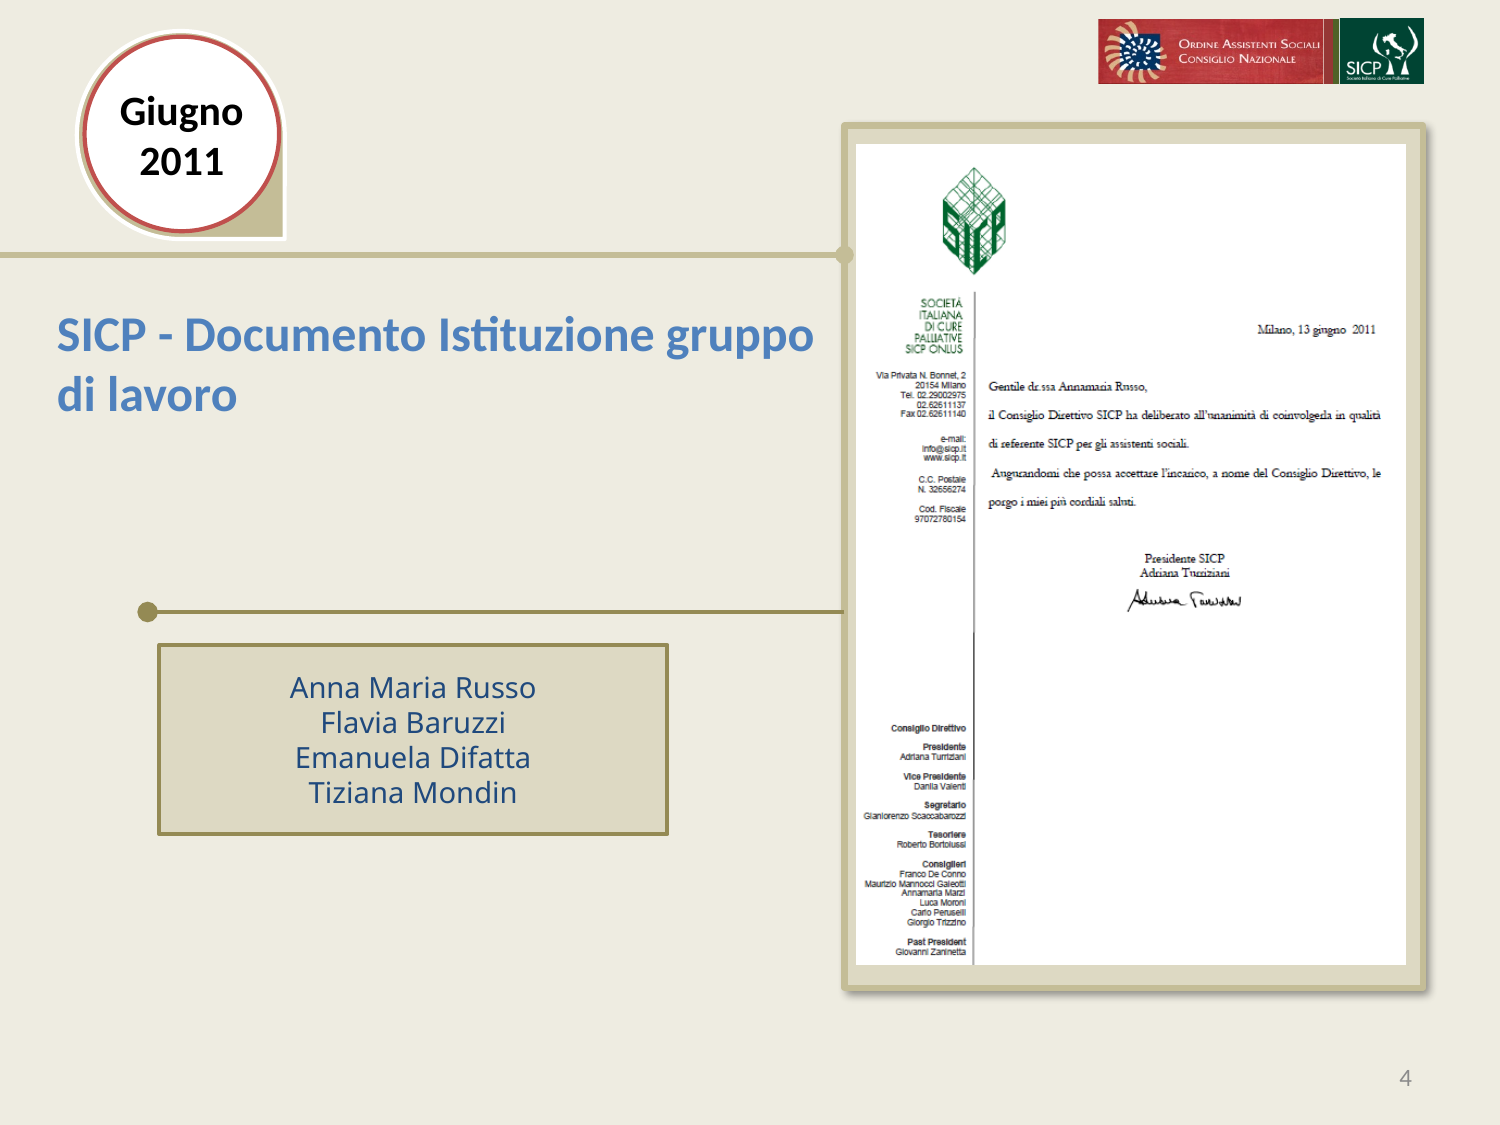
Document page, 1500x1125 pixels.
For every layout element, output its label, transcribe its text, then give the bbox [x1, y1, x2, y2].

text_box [147, 632, 845, 835]
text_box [76, 30, 285, 240]
picture [1098, 19, 1324, 84]
text_box SICP - Documento Istituzione gruppo di lavoro [42, 290, 833, 433]
picture [855, 144, 1406, 966]
picture [1339, 18, 1424, 84]
